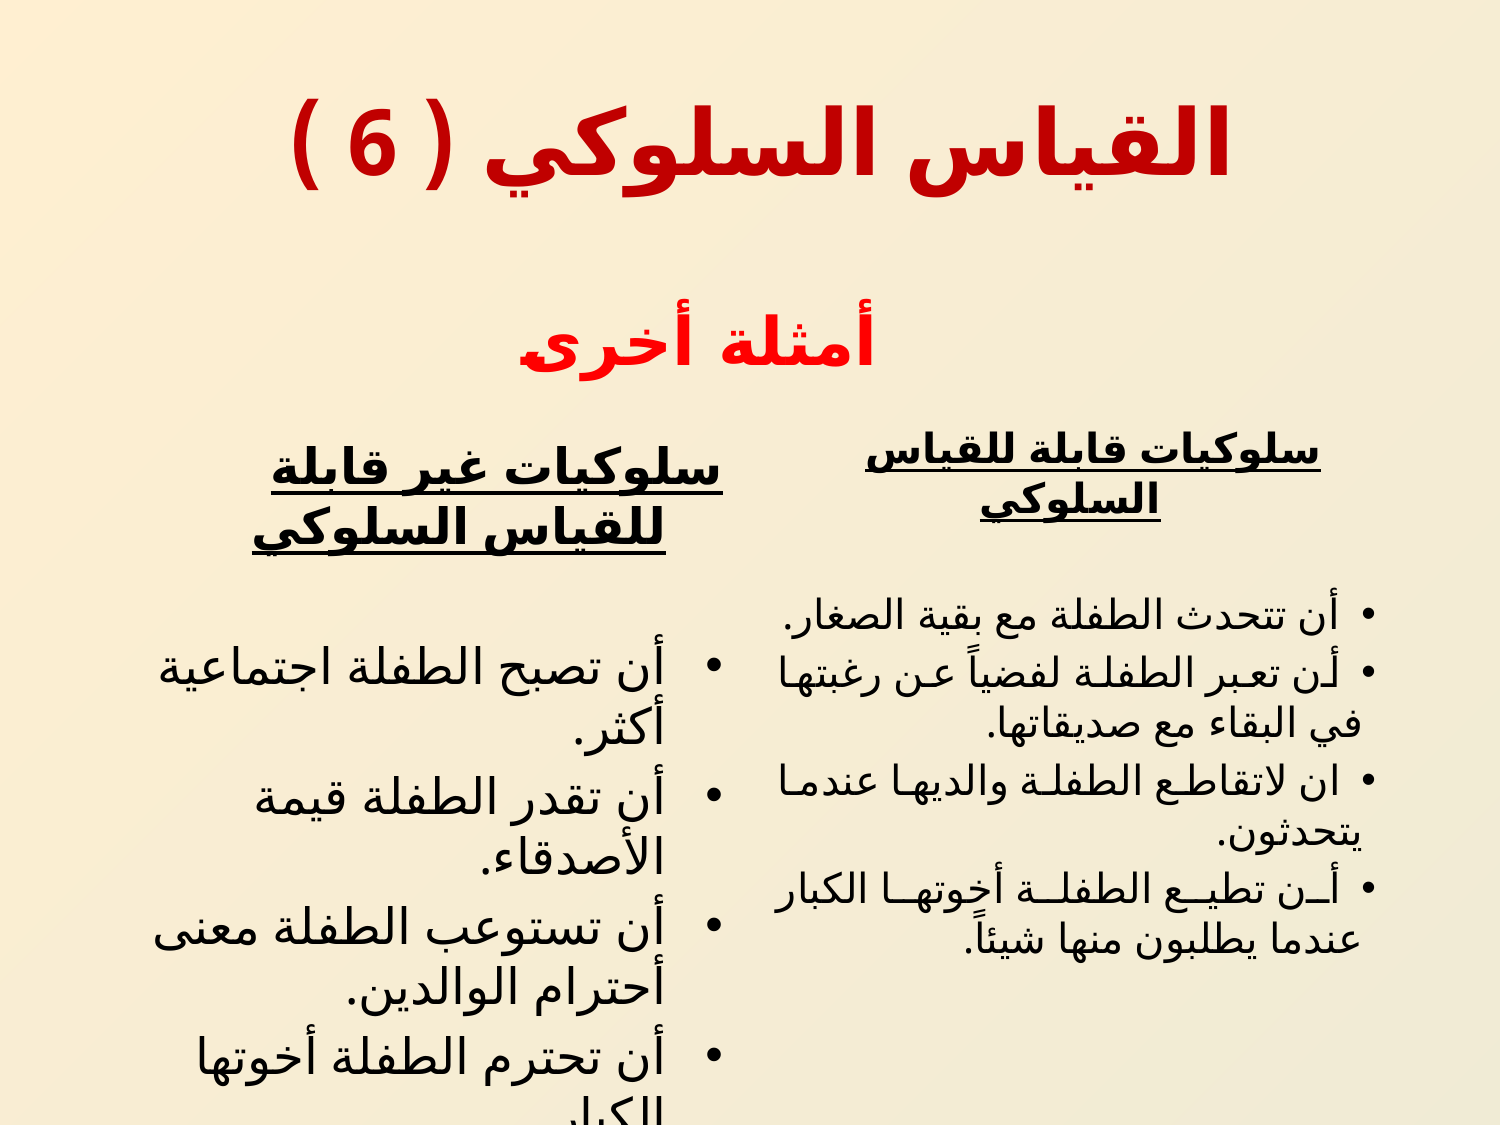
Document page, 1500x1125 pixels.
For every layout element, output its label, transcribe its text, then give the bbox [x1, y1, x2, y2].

list أمثلة أخرى [75, 251, 1348, 387]
title القياس السلوكي ( 6 ) [75, 45, 1425, 233]
list سلوكيات قابلة للقياس السلوكي أن تتحدث الطفلة مع بقية الصغار. أن تعبر الطفلة لفضياً عن رغبتها في البقاء مع صديقاتها. ان لاتقاطع الطفلة والديها عندما يتحدثون. أن تطيع الطفلة أخوتها الكبار عندما يطلبون منها شيئاً. [761, 356, 1425, 1005]
list سلوكيات غير قابلة للقياس السلوكي أن تصبح الطفلة اجتماعية أكثر. أن تقدر الطفلة قيمة الأصدقاء. أن تستوعب الطفلة معنى أحترام الوالدين. أن تحترم الطفلة أخوتها الكبار. [75, 356, 738, 1005]
